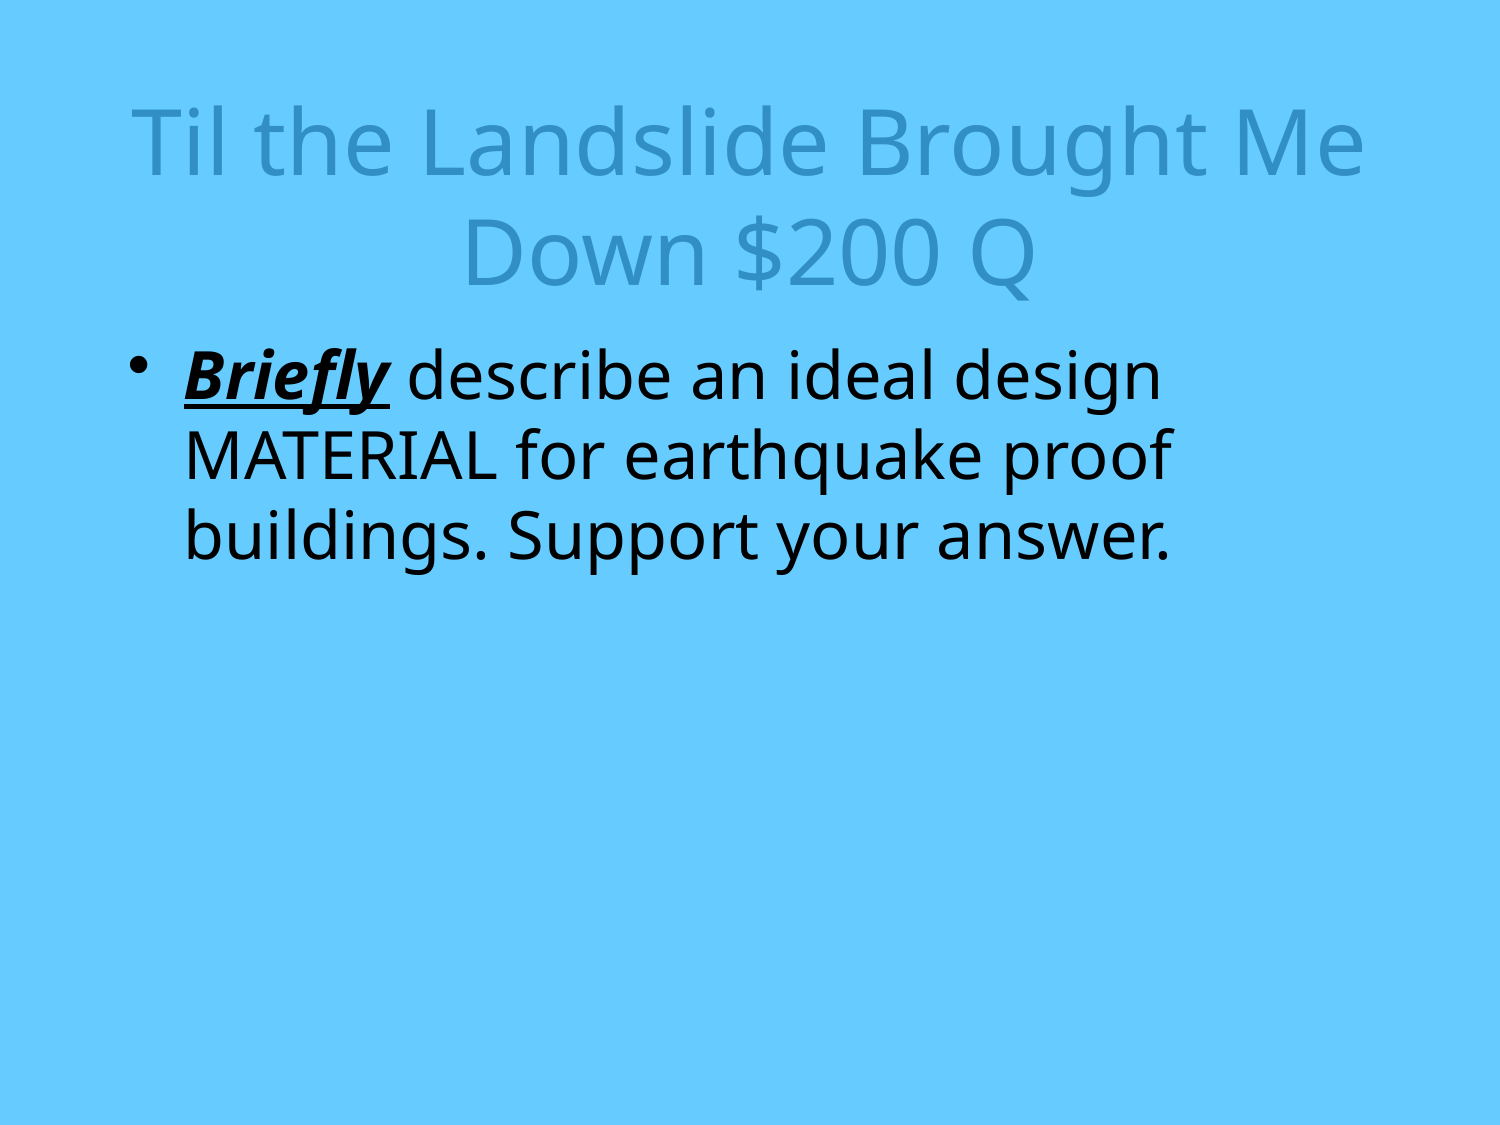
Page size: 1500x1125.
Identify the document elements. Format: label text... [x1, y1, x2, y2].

list Briefly describe an ideal design MATERIAL for earthquake proof buildings. Support your answer. [112, 324, 1388, 1001]
text_box [137, 349, 1413, 1025]
title Til the Landslide Brought Me Down $200 Q [112, 99, 1388, 288]
